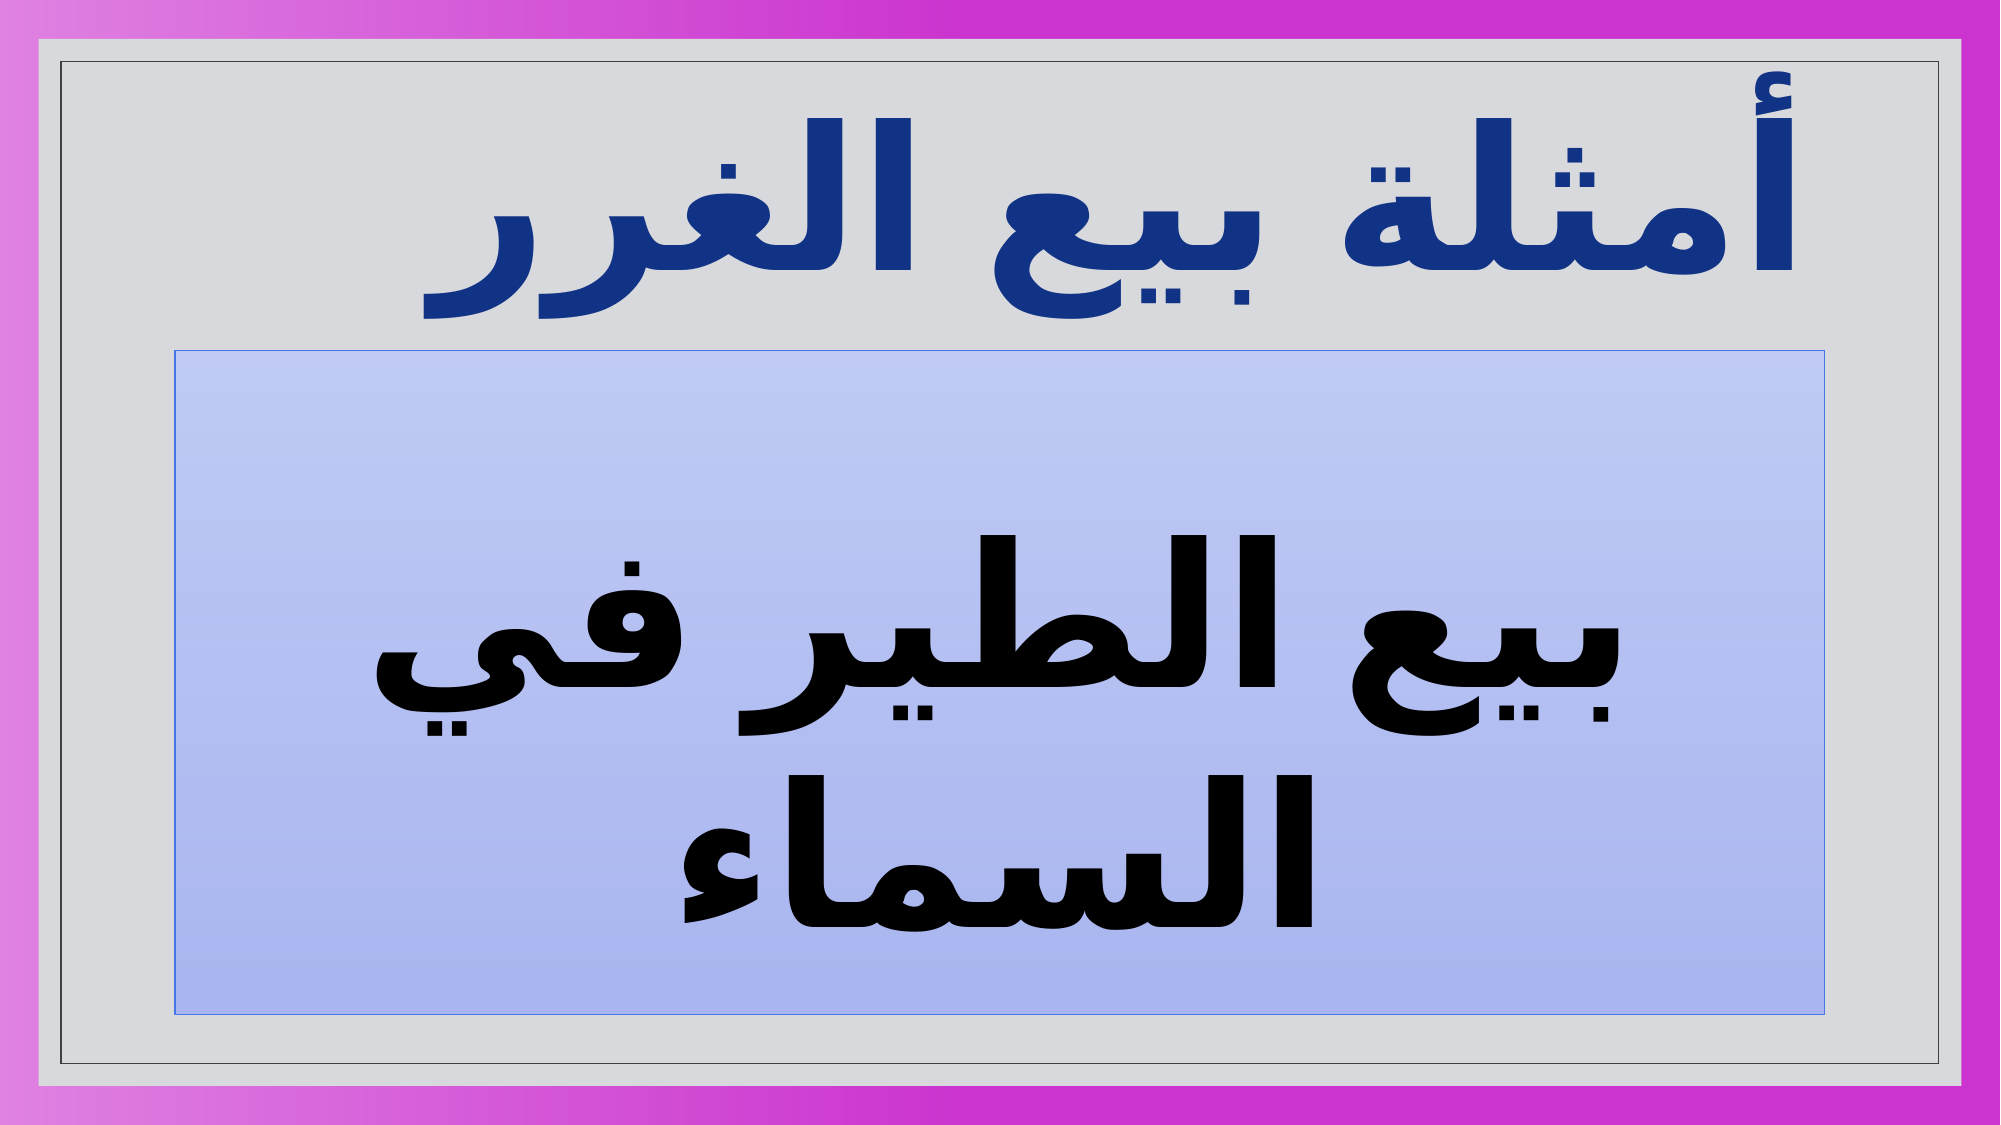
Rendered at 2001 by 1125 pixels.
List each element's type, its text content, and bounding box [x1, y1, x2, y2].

list بيع الطير في السماء [174, 350, 1825, 1015]
title أمثلة بيع الغرر [174, 92, 1825, 318]
